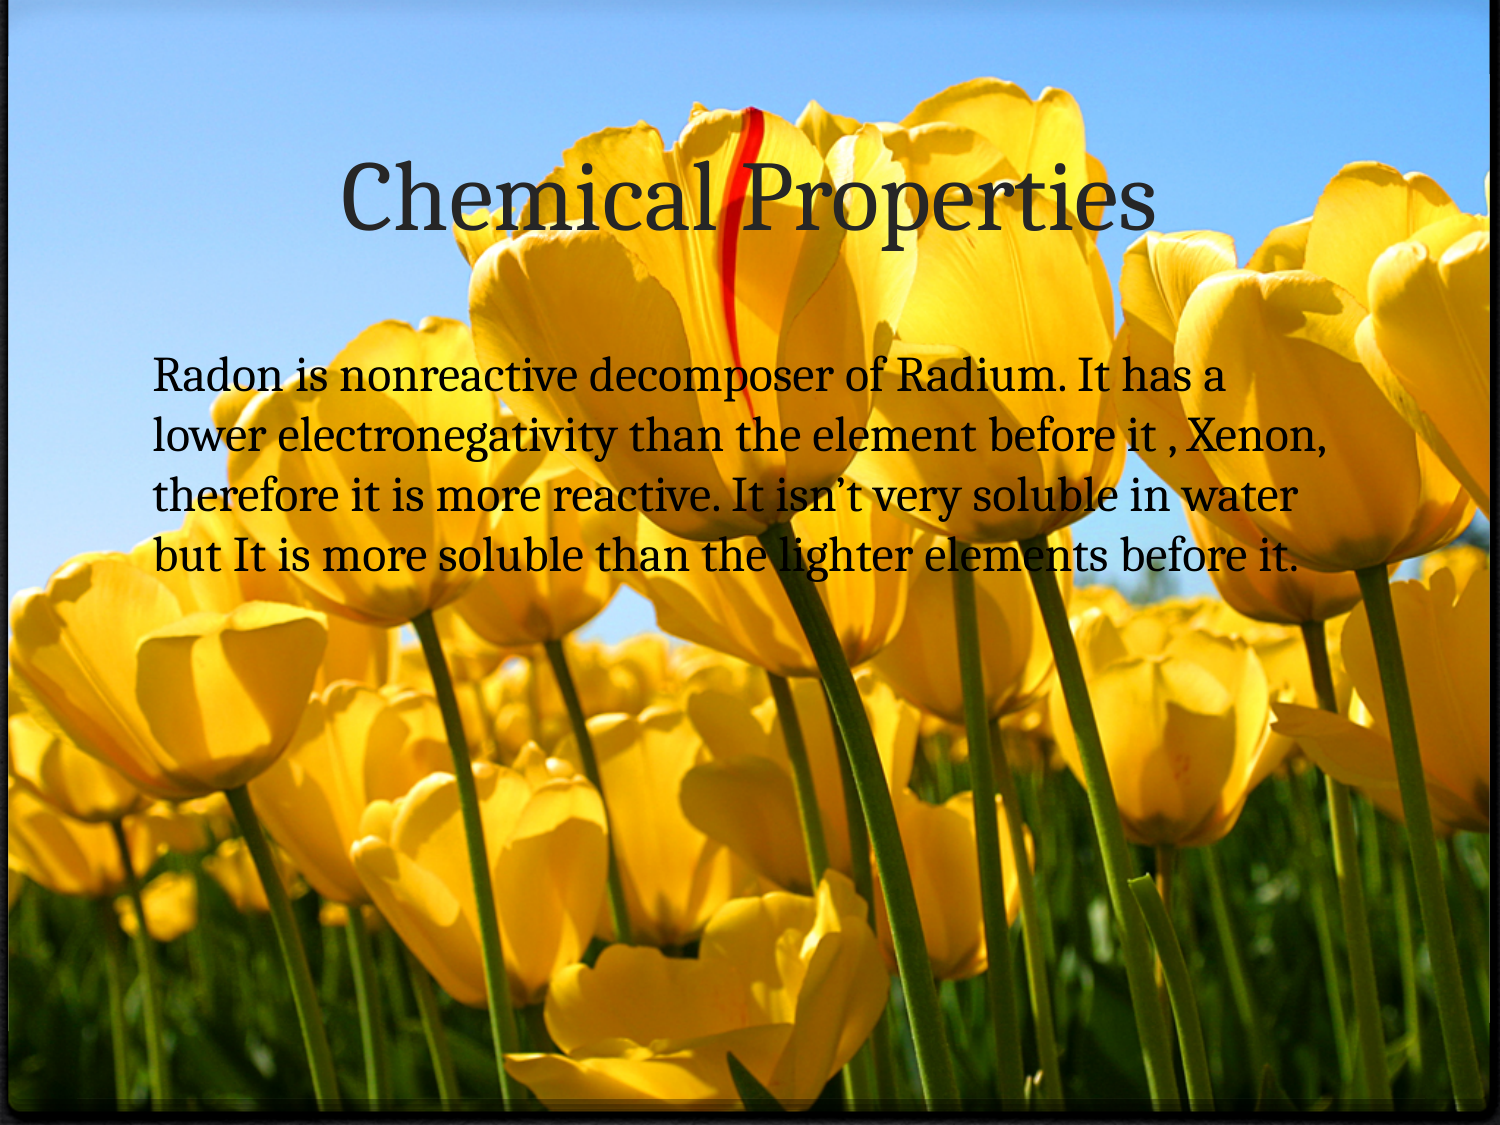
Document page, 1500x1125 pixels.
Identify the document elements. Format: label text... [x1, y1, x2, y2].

picture [0, 0, 1500, 1125]
title Chemical Properties [90, 71, 1410, 309]
list Radon is nonreactive decomposer of Radium. It has a lower electronegativity than the element before it , Xenon, therefore it is more reactive. It isn’t very soluble in water but It is more soluble than the lighter elements before it. [137, 334, 1363, 983]
